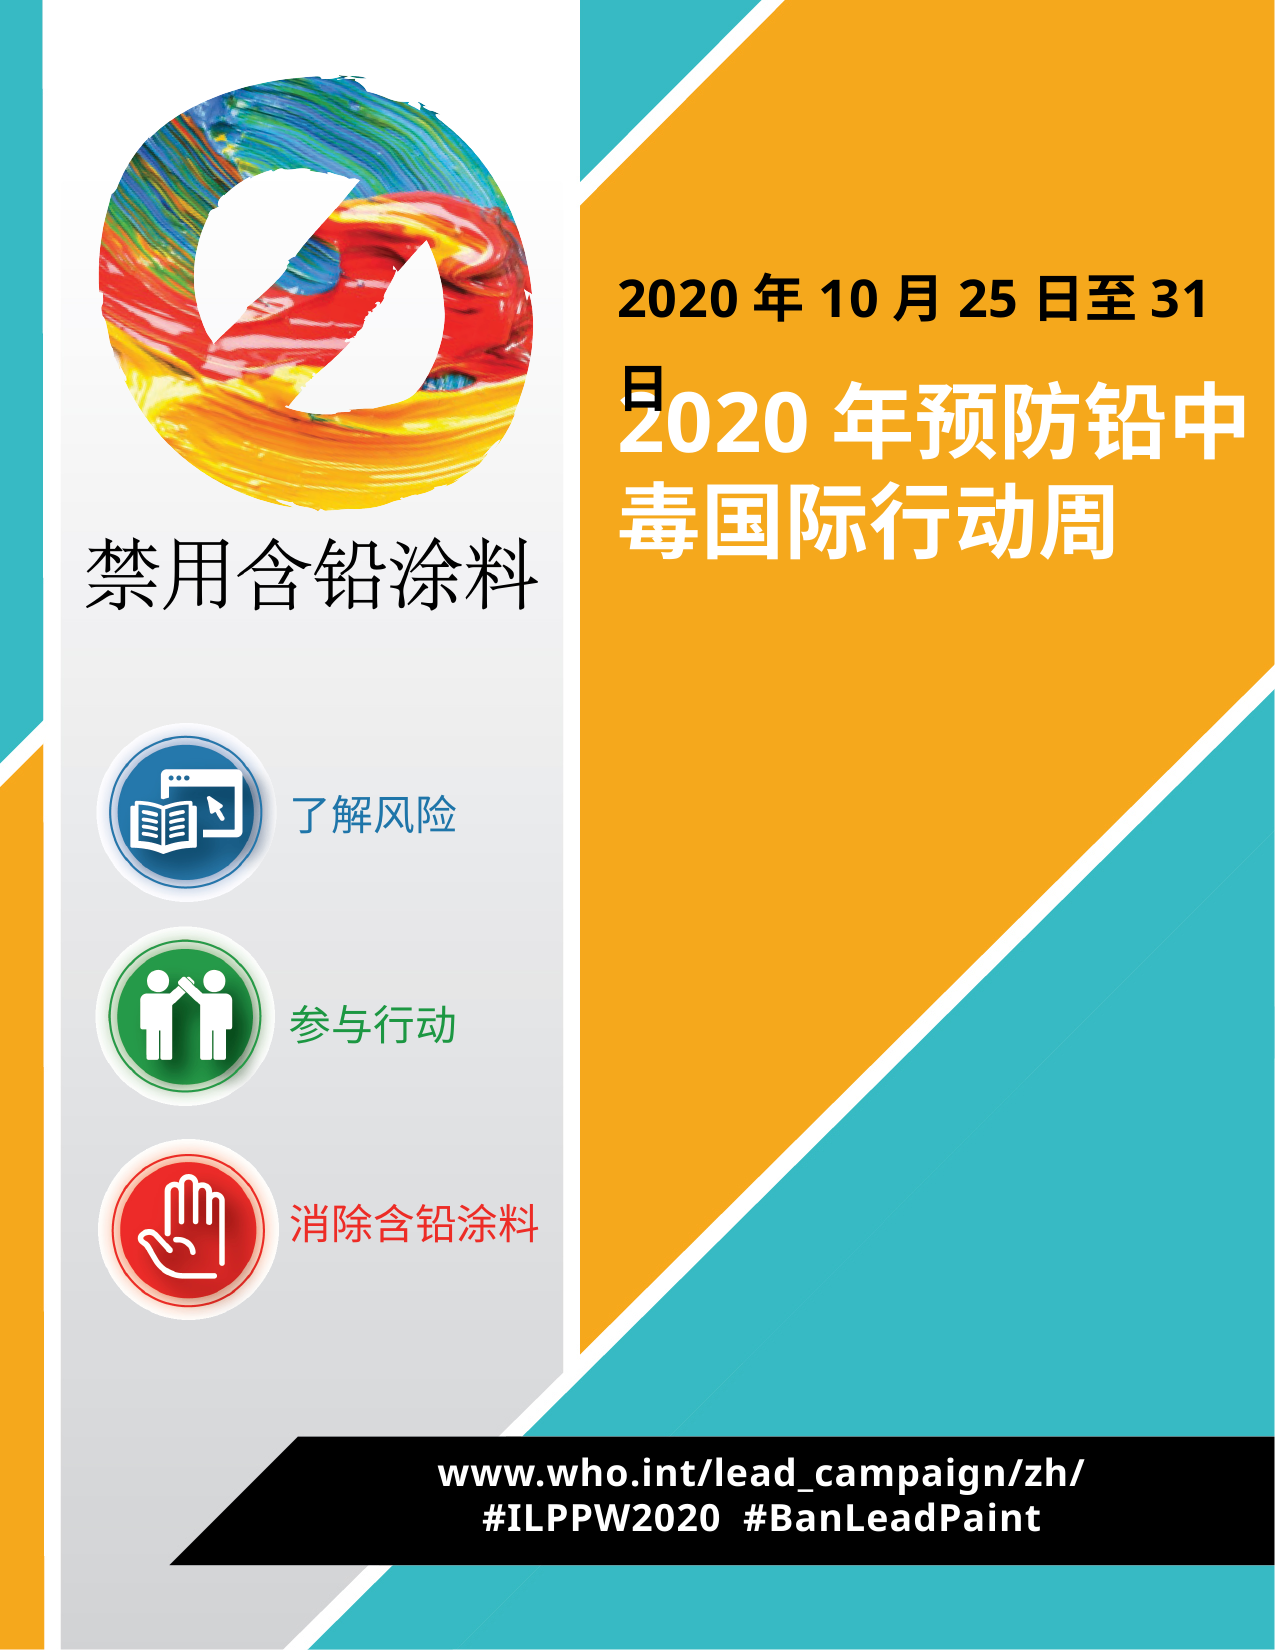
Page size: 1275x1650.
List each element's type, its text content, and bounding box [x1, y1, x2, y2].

text_box 消除含铅涂料 [289, 1198, 580, 1255]
text_box 了解风险 [288, 789, 549, 846]
text_box 2020年预防铅中毒国际行动周 [602, 361, 1275, 577]
title www.who.int/lead_campaign/zh/ #ILPPW2020 #BanLeadPaint [404, 1441, 1120, 1553]
picture [0, 0, 1275, 1650]
text_box 参与行动 [284, 999, 549, 1056]
text_box 2020年10月25日至31日 [602, 231, 1246, 425]
